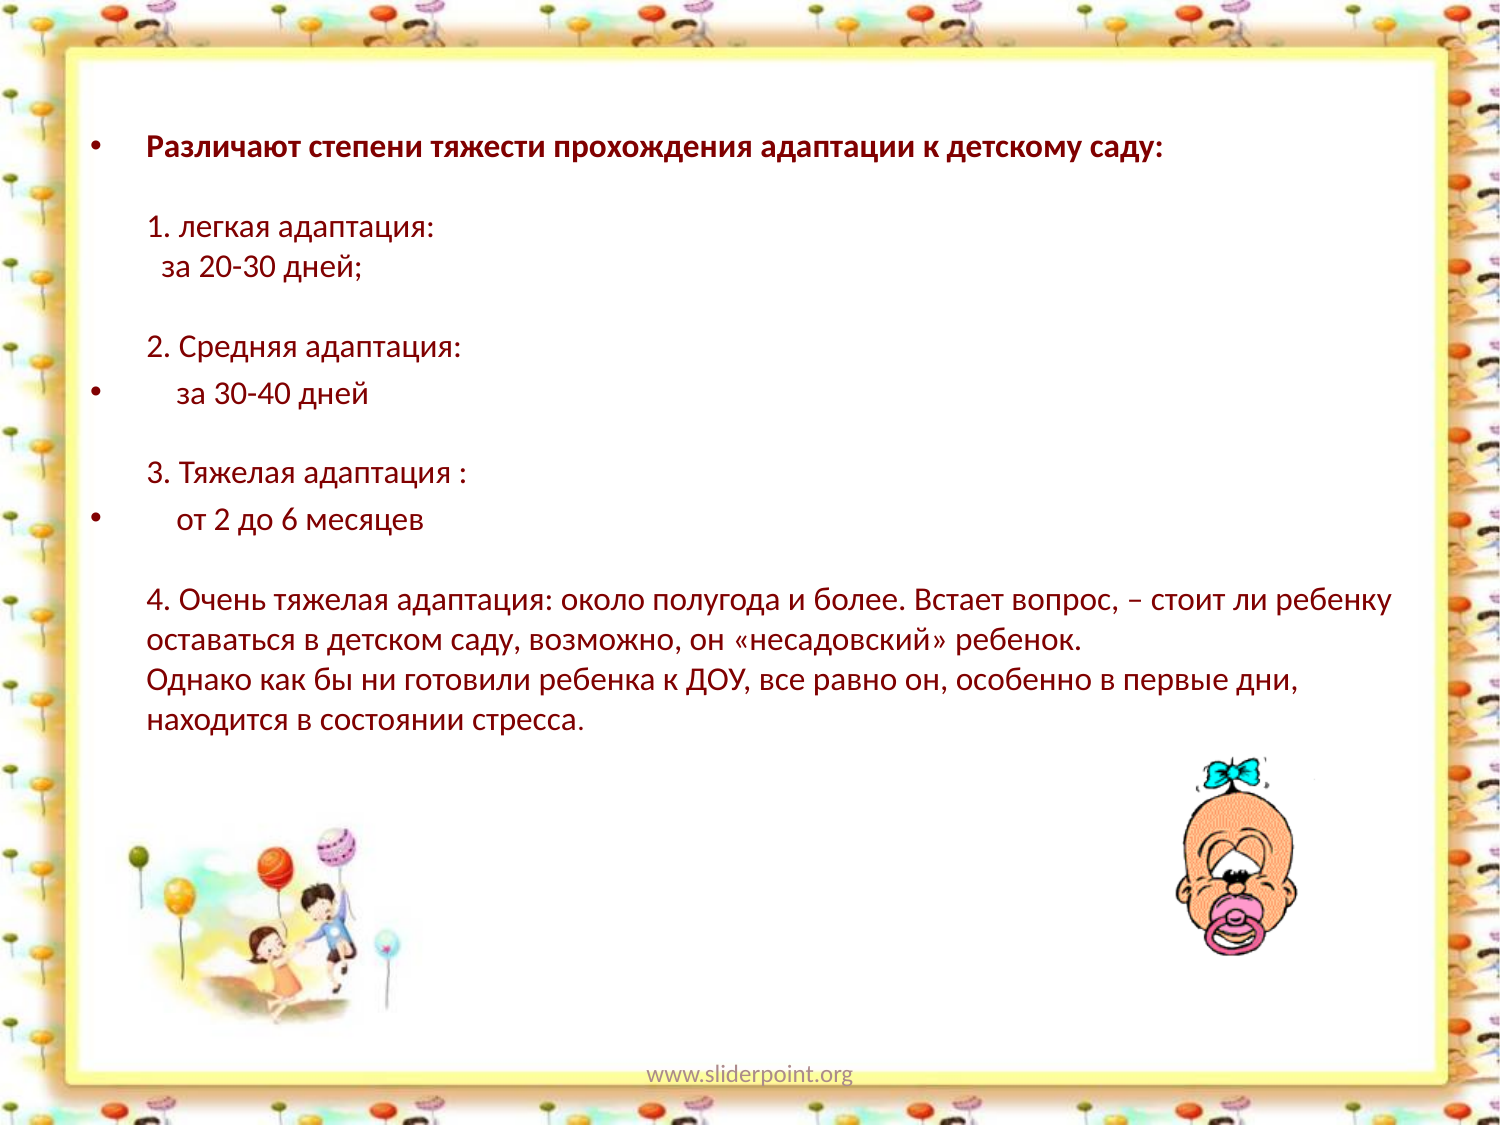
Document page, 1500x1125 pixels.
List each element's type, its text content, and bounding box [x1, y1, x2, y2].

picture [0, 0, 1500, 1125]
list Различают степени тяжести прохождения адаптации к детскому саду: 1. легкая адаптация: за 20-30 дней; 2. Средняя адаптация: за 30-40 дней 3. Тяжелая адаптация : от 2 до 6 месяцев 4. Очень тяжелая адаптация: около полугода и более. Встает вопрос, – стоит ли ребенку оставаться в детском саду, возможно, он «несадовский» ребенок. Однако как бы ни готовили ребенка к ДОУ, все равно он, особенно в первые дни, находится в состоянии стресса. [74, 116, 1426, 786]
footer www.sliderpoint.org [512, 1042, 988, 1103]
